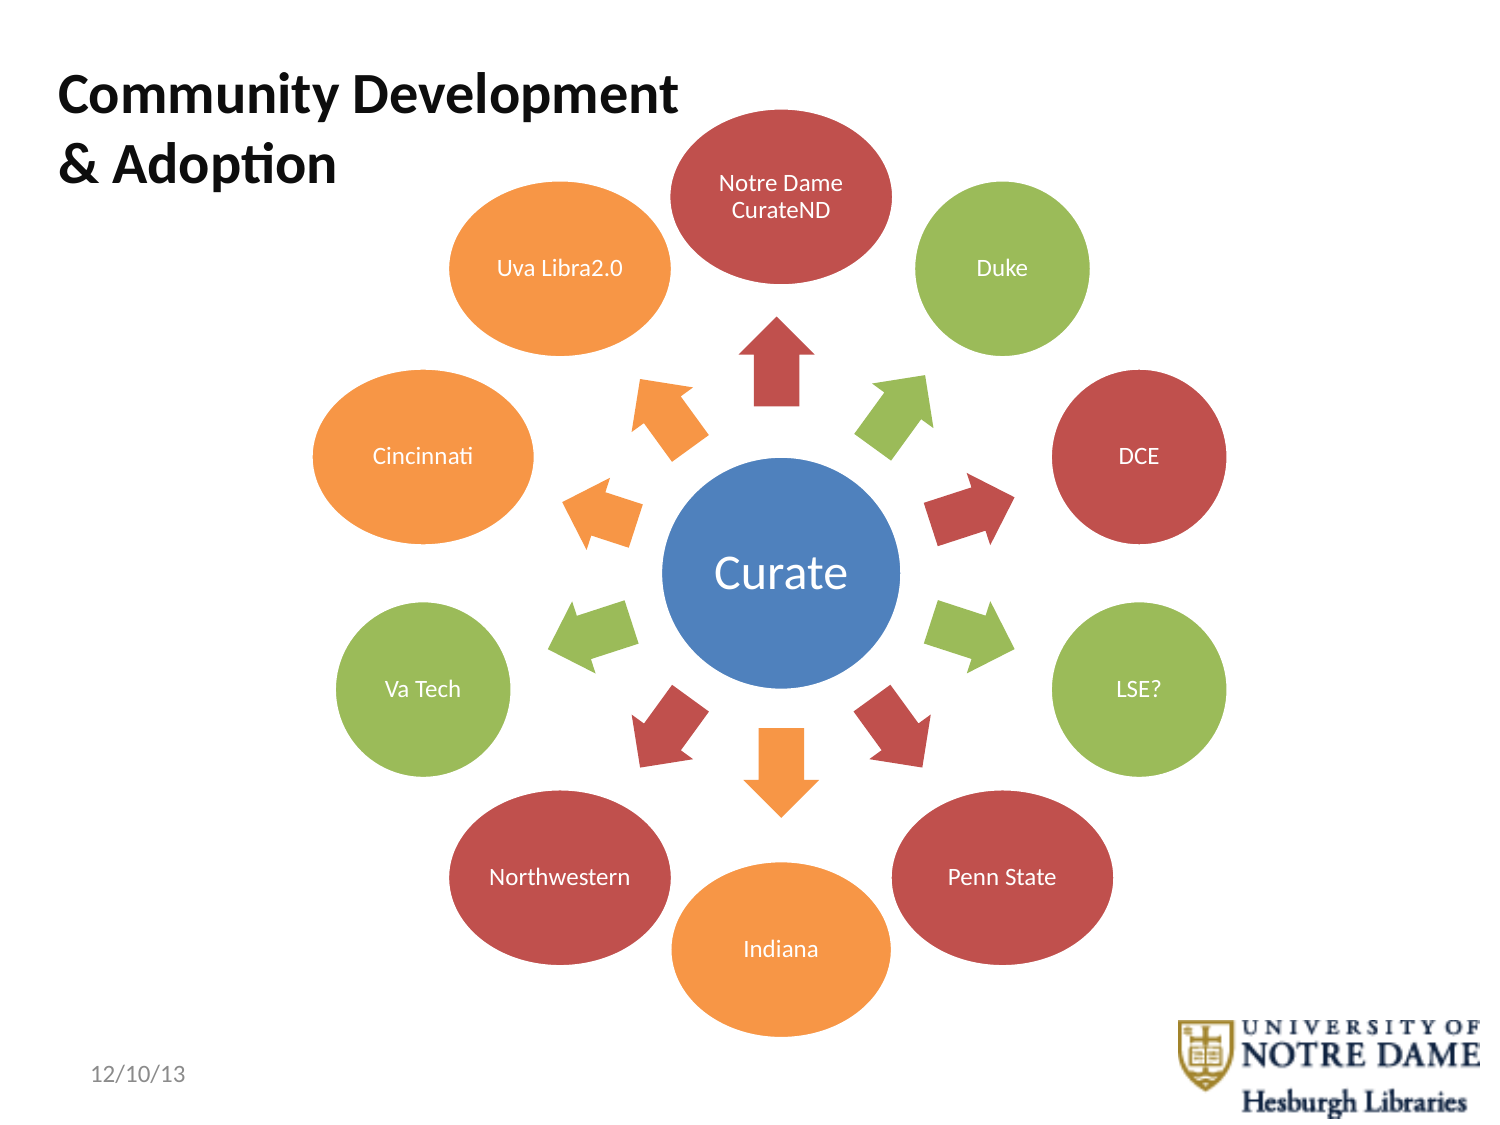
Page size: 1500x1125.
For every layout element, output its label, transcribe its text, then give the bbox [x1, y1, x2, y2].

text_box Community Development & Adoption [43, 47, 699, 103]
picture [1178, 1043, 1480, 1119]
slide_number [75, 1051, 425, 1103]
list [42, 103, 1496, 1043]
